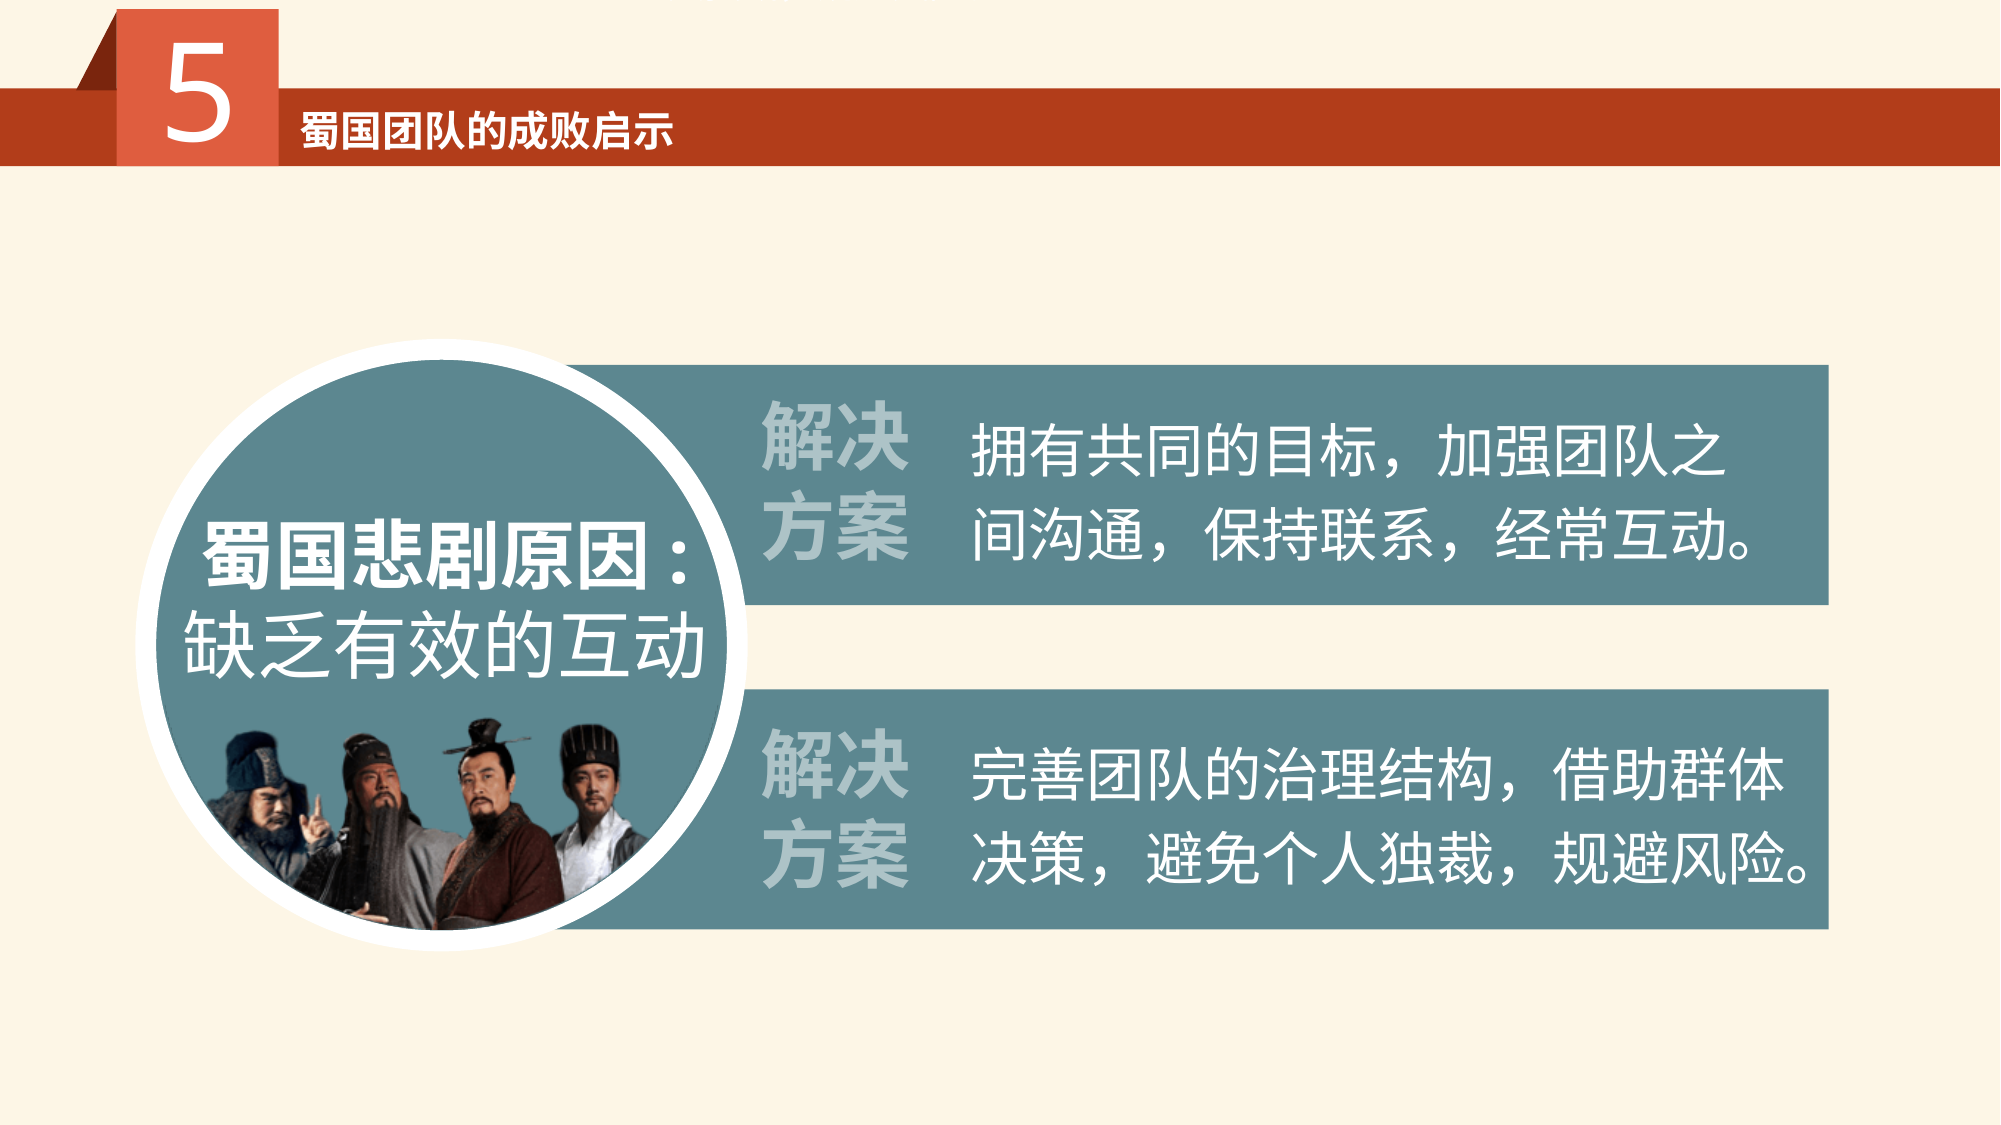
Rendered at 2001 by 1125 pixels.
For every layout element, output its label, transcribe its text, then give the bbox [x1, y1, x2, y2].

text_box [182, 348, 701, 501]
text_box 解决 方案 [745, 710, 926, 905]
text_box [358, 930, 525, 942]
picture [164, 700, 719, 930]
text_box [540, 364, 1830, 606]
text_box 完善团队的治理结构，借助群体决策，避免个人独裁，规避风险。 [955, 716, 1817, 900]
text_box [0, 0, 2000, 179]
text_box 蜀国悲剧原因: 缺乏有效的互动 [168, 501, 723, 696]
text_box 拥有共同的目标，加强团队之 间沟通，保持联系，经常互动。 [955, 392, 1865, 576]
text_box 解决 方案 [745, 382, 926, 578]
text_box [525, 688, 1830, 931]
text_box [144, 529, 739, 751]
